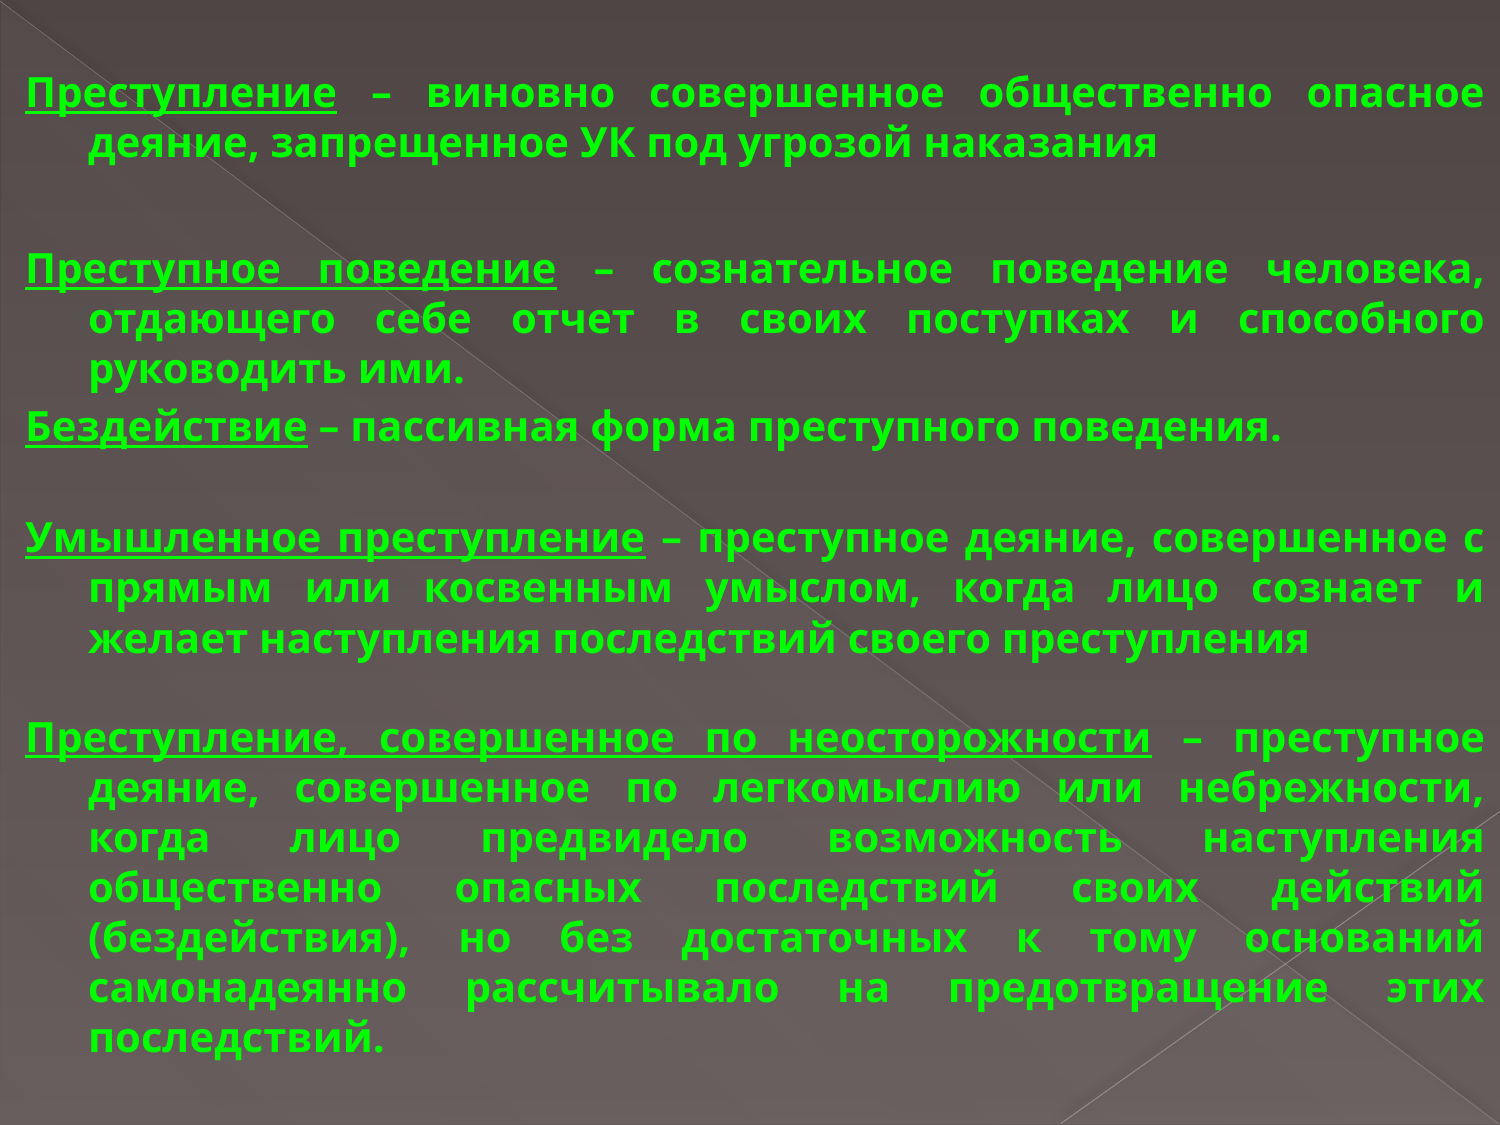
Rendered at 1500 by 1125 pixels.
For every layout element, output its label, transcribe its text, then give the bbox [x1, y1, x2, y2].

text_box Умышленное преступление – преступное деяние, совершенное с прямым или косвенным умыслом, когда лицо сознает и желает наступления последствий своего преступления [0, 503, 1500, 703]
text_box Преступное поведение – сознательное поведение человека, отдающего себе отчет в своих поступках и способного руководить ими. Бездействие – пассивная форма преступного поведения. [0, 234, 1500, 503]
text_box Преступление – виновно совершенное общественно опасное деяние, запрещенное УК под угрозой наказания [0, 58, 1500, 234]
text_box Преступление, совершенное по неосторожности – преступное деяние, совершенное по легкомыслию или небрежности, когда лицо предвидело возможность наступления общественно опасных последствий своих действий (бездействия), но без достаточных к тому оснований самонадеянно рассчитывало на предотвращение этих последствий. [0, 703, 1500, 1074]
